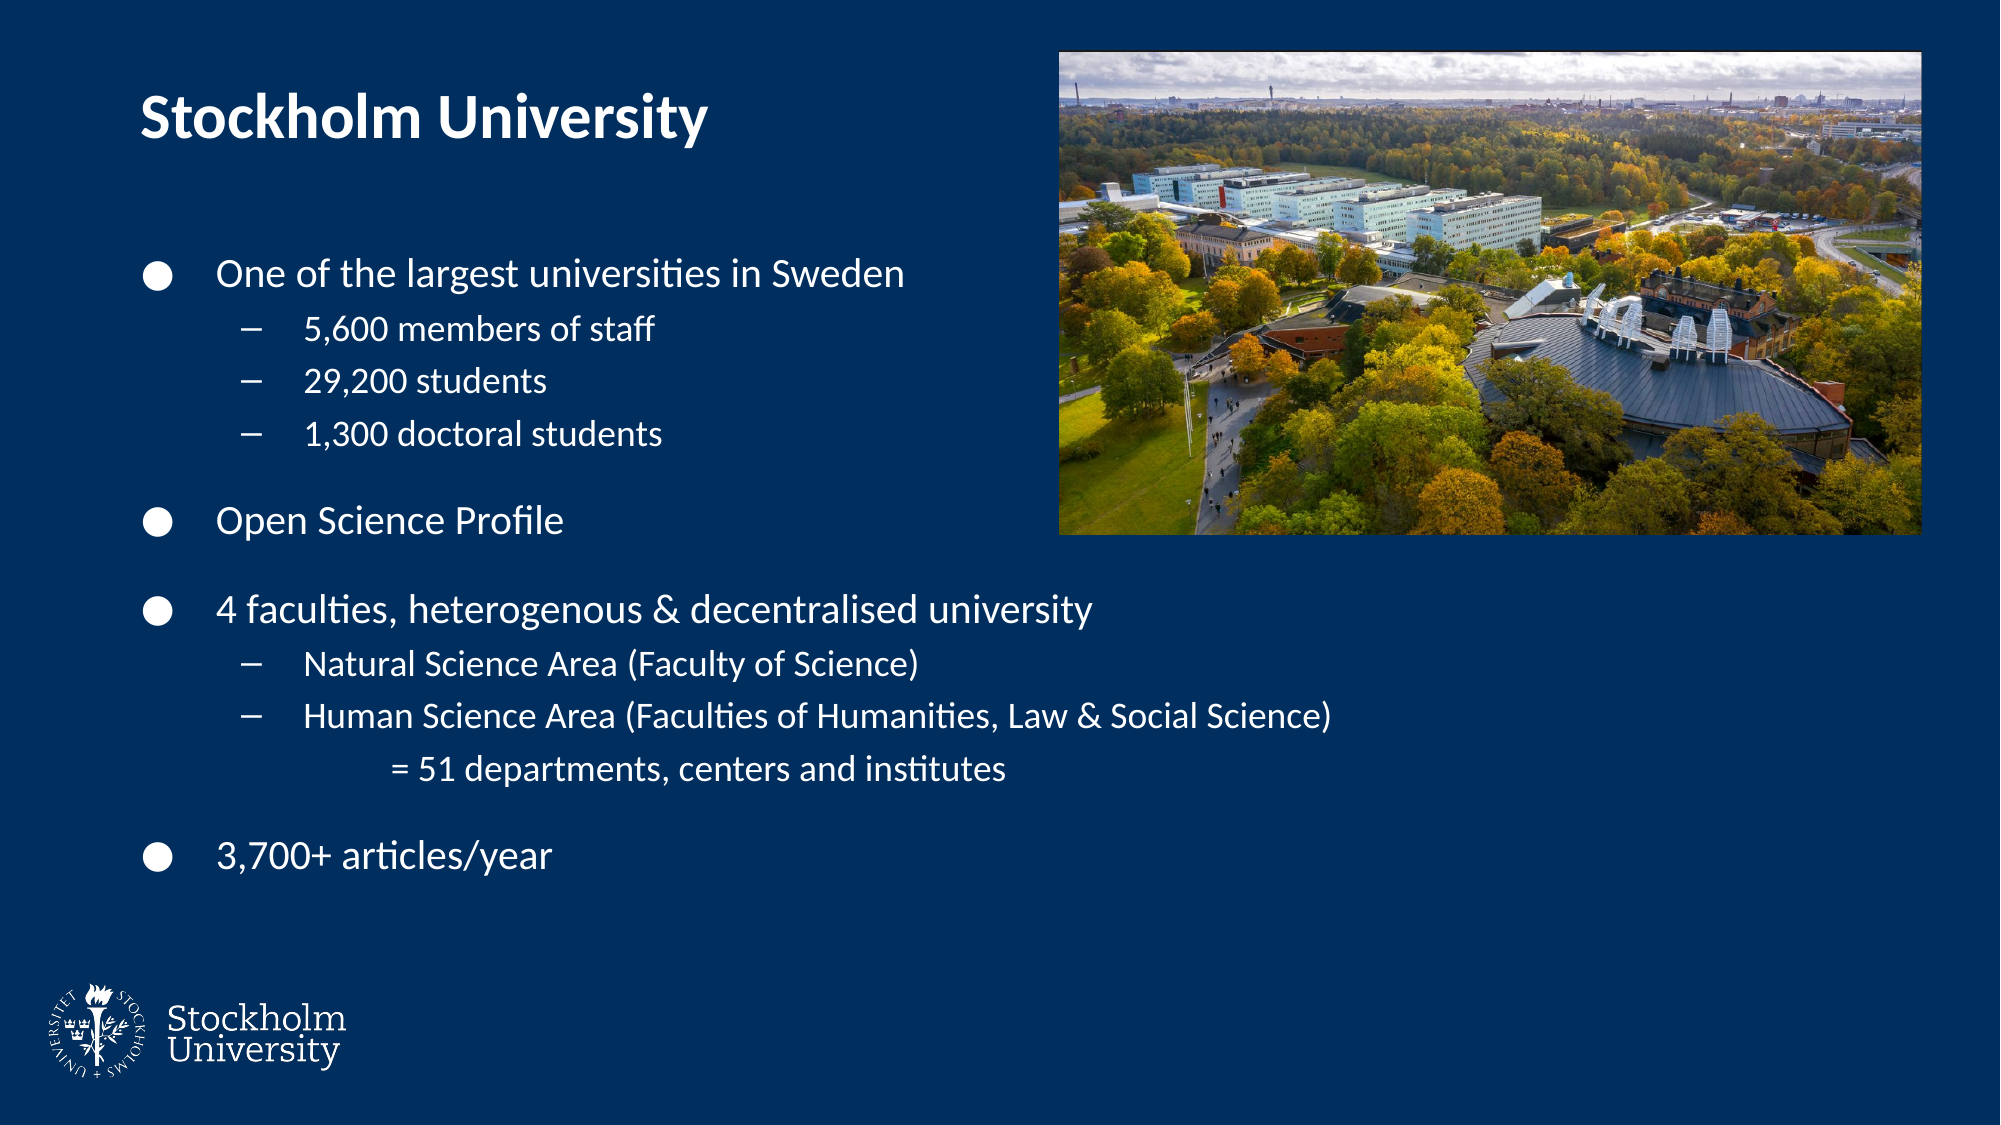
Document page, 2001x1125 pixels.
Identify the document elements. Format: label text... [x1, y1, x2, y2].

picture [47, 983, 346, 1078]
title Stockholm University [125, 66, 1053, 197]
list One of the largest universities in Sweden 5,600 members of staff 29,200 students 1,300 doctoral students Open Science Profile 4 faculties, heterogenous & decentralised university Natural Science Area (Faculty of Science) Human Science Area (Faculties of Humanities, Law & Social Science) = 51 departments, centers and institutes 3,700+ articles/year [125, 208, 1532, 917]
picture [1058, 50, 1922, 535]
